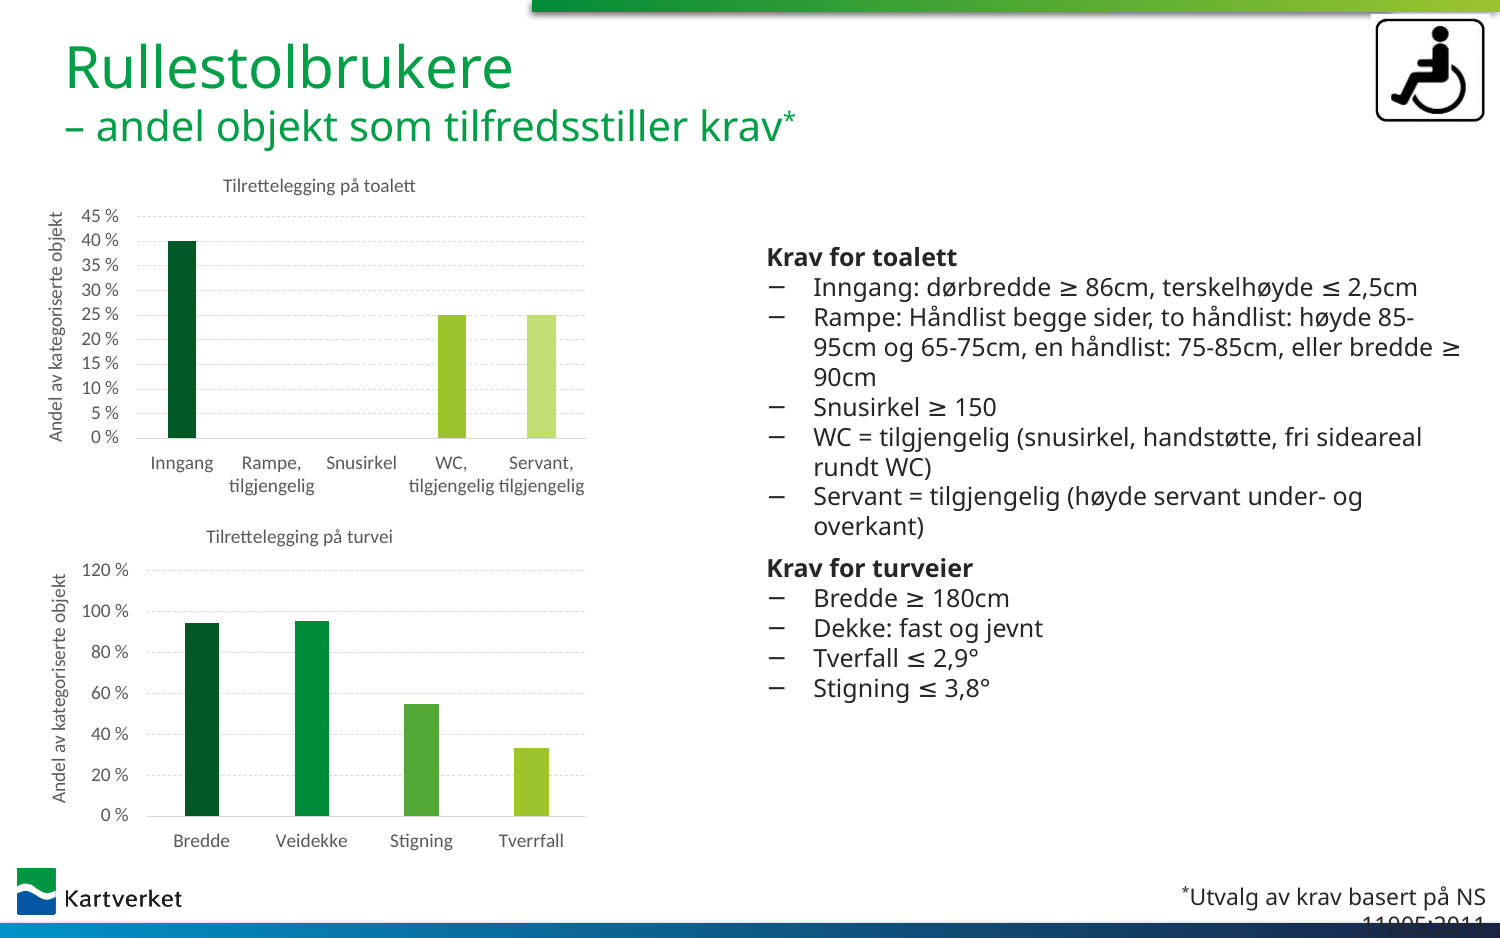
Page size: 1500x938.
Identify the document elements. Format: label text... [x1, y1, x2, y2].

text_box Krav for turveier Bredde ≥ 180cm Dekke: fast og jevnt Tverfall ≤ 2,9° Stigning ≤ 3,8° [751, 545, 1483, 710]
picture [41, 520, 598, 859]
text_box Krav for toalett Inngang: dørbredde ≥ 86cm, terskelhøyde ≤ 2,5cm Rampe: Håndlist begge sider, to håndlist: høyde 85-95cm og 65-75cm, en håndlist: 75-85cm, eller bredde ≥ 90cm Snusirkel ≥ 150 WC = tilgjengelig (snusirkel, handstøtte, fri sideareal rundt WC) Servant = tilgjengelig (høyde servant under- og overkant) [751, 234, 1483, 545]
text_box Rullestolbrukere – andel objekt som tilfredsstiller krav* [49, 14, 1431, 158]
picture [1371, 13, 1491, 127]
text_box *Utvalg av krav basert på NS 11005:2011 [1068, 873, 1500, 938]
picture [41, 166, 598, 505]
